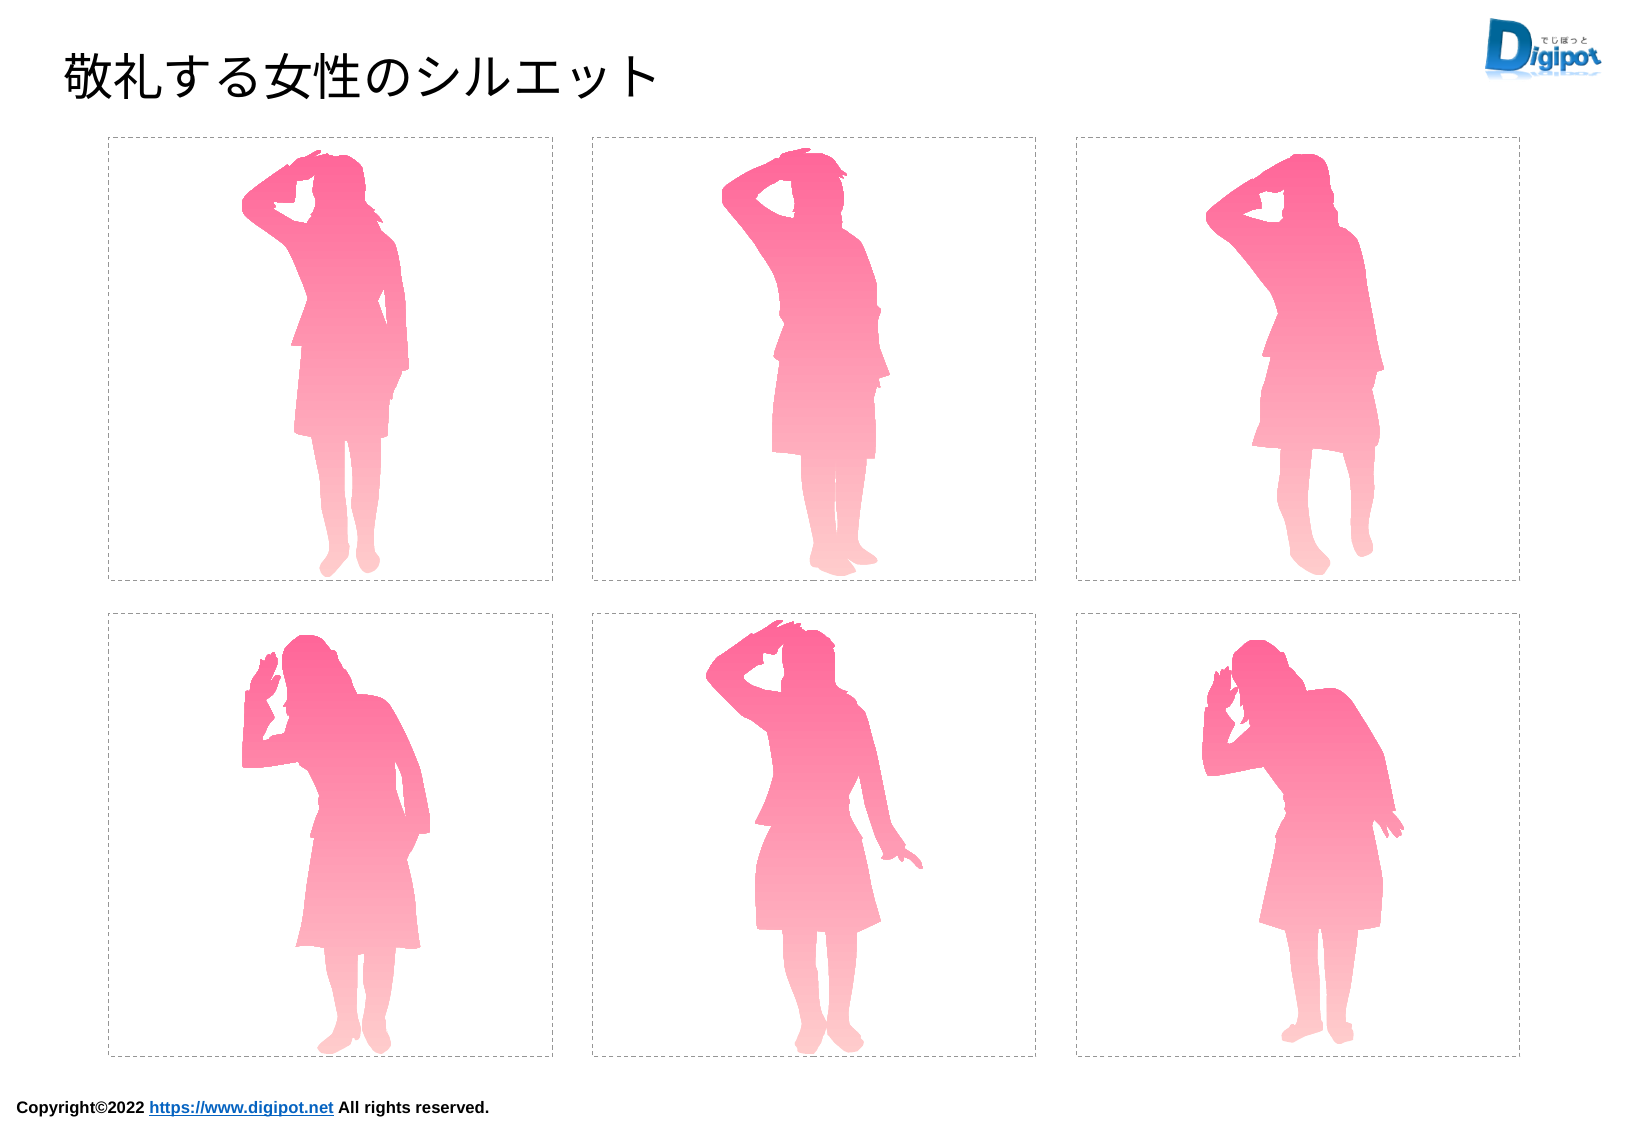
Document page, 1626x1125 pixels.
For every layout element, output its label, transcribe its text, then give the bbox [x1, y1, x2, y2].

text_box 敬礼する女性のシルエット [48, 38, 679, 113]
text_box [706, 620, 924, 1055]
text_box [241, 149, 410, 578]
text_box [721, 148, 890, 577]
text_box [1206, 153, 1385, 576]
text_box [242, 635, 431, 1055]
picture [1485, 18, 1602, 82]
text_box [1202, 639, 1405, 1045]
